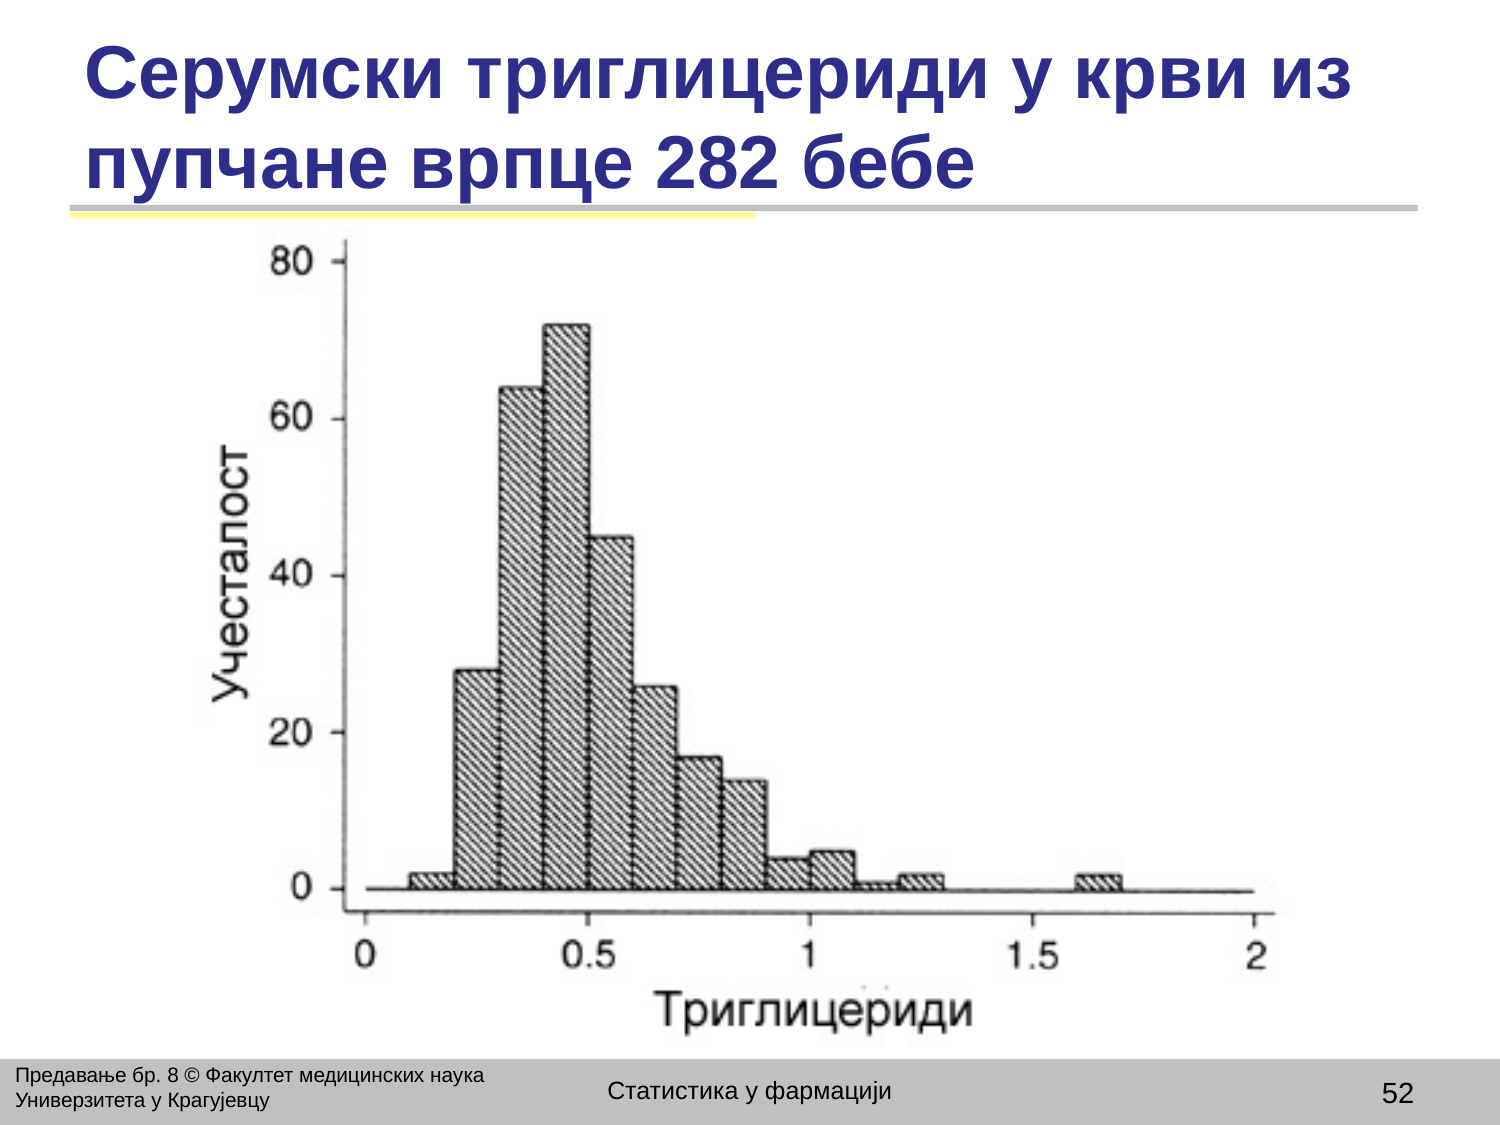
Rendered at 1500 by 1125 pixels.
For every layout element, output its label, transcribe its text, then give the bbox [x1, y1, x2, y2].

title Серумски триглицериди у крви из пупчане врпце 282 бебе [69, 19, 1426, 208]
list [194, 226, 1294, 1051]
slide_number 52 [1079, 1066, 1430, 1125]
footer Статистика у фармацији [512, 1066, 988, 1125]
slide_number Предавање бр. 8 © Факултет медицинских наука Универзитета у Крагујевцу [0, 1053, 631, 1108]
